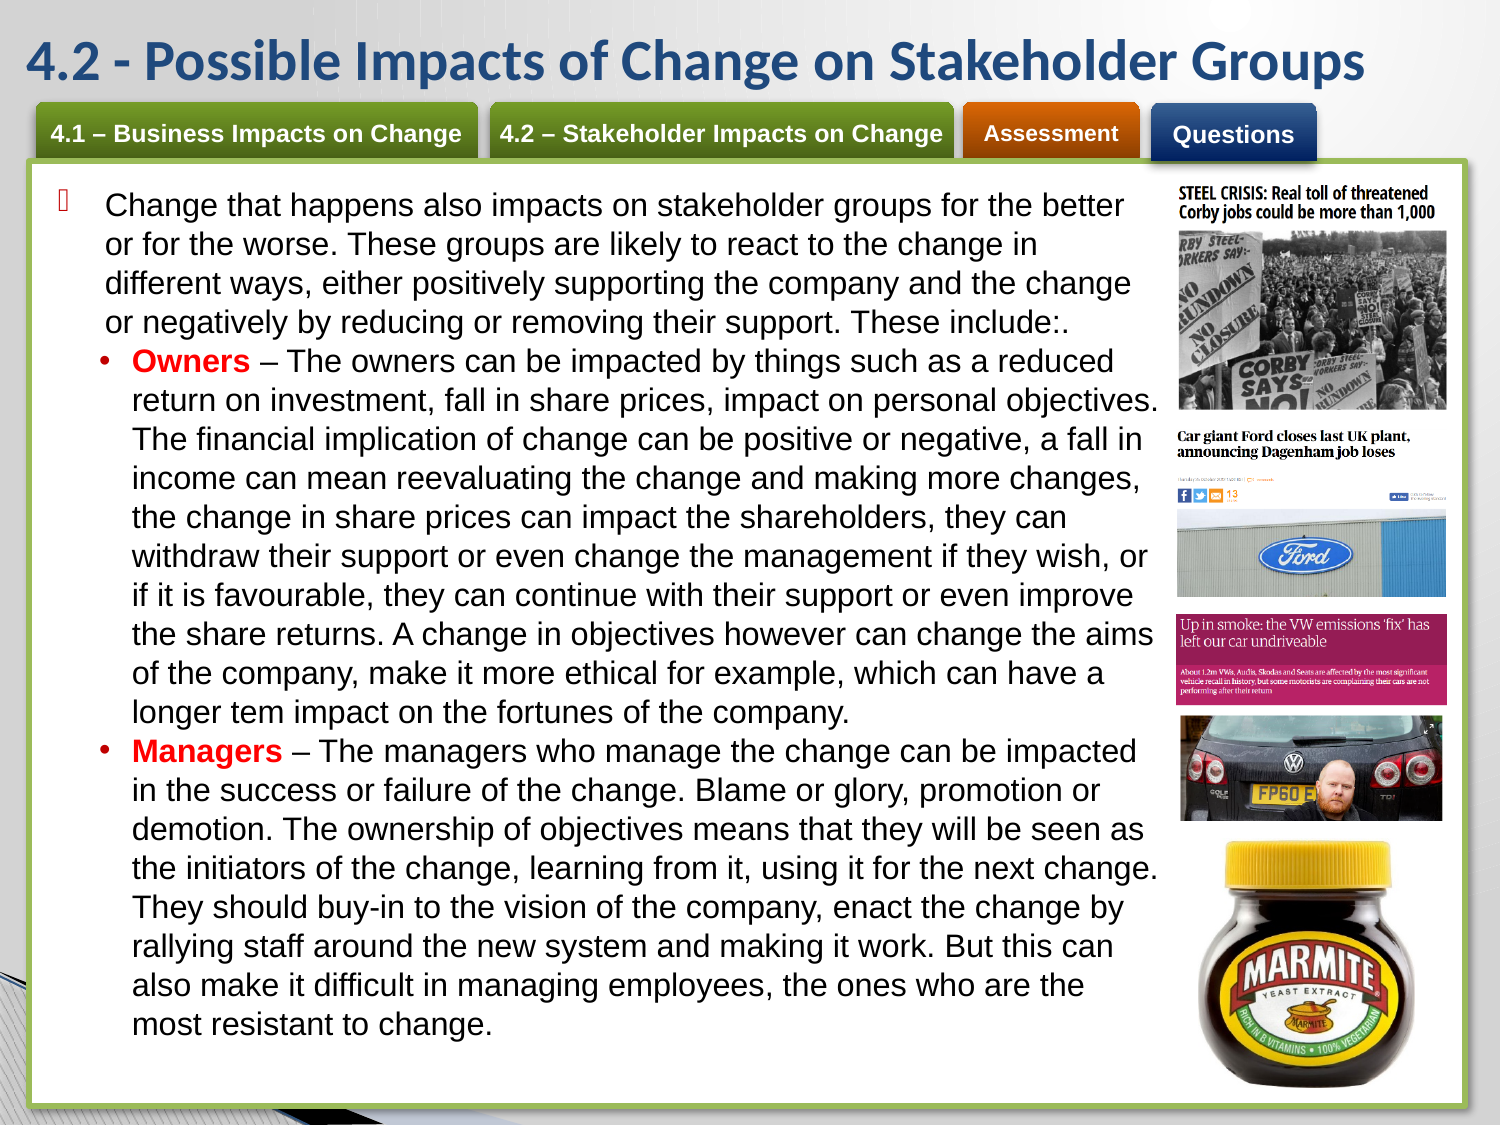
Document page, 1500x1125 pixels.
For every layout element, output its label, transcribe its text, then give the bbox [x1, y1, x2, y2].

text_box Change that happens also impacts on stakeholder groups for the better or for the worse. These groups are likely to react to the change in different ways, either positively supporting the company and the change or negatively by reducing or removing their support. These include:. Owners – The owners can be impacted by things such as a reduced return on investment, fall in share prices, impact on personal objectives. The financial implication of change can be positive or negative, a fall in income can mean reevaluating the change and making more changes, the change in share prices can impact the shareholders, they can withdraw their support or even change the management if they wish, or if it is favourable, they can continue with their support or even improve the share returns. A change in objectives however can change the aims of the company, make it more ethical for example, which can have a longer tem impact on the fortunes of the company. Managers – The managers who manage the change can be impacted in the success or failure of the change. Blame or glory, promotion or demotion. The ownership of objectives means that they will be seen as the initiators of the change, learning from it, using it for the next change. They should buy-in to the vision of the company, enact the change by rallying staff around the new system and making it work. But this can also make it difficult in managing employees, the ones who are the most resistant to change. [43, 176, 1177, 1050]
title 4.2 - Possible Impacts of Change on Stakeholder Groups [11, 11, 1465, 102]
picture [1176, 184, 1448, 412]
picture [1198, 838, 1415, 1088]
picture [1176, 613, 1448, 822]
picture [1176, 429, 1448, 597]
picture [281, 1114, 303, 1125]
